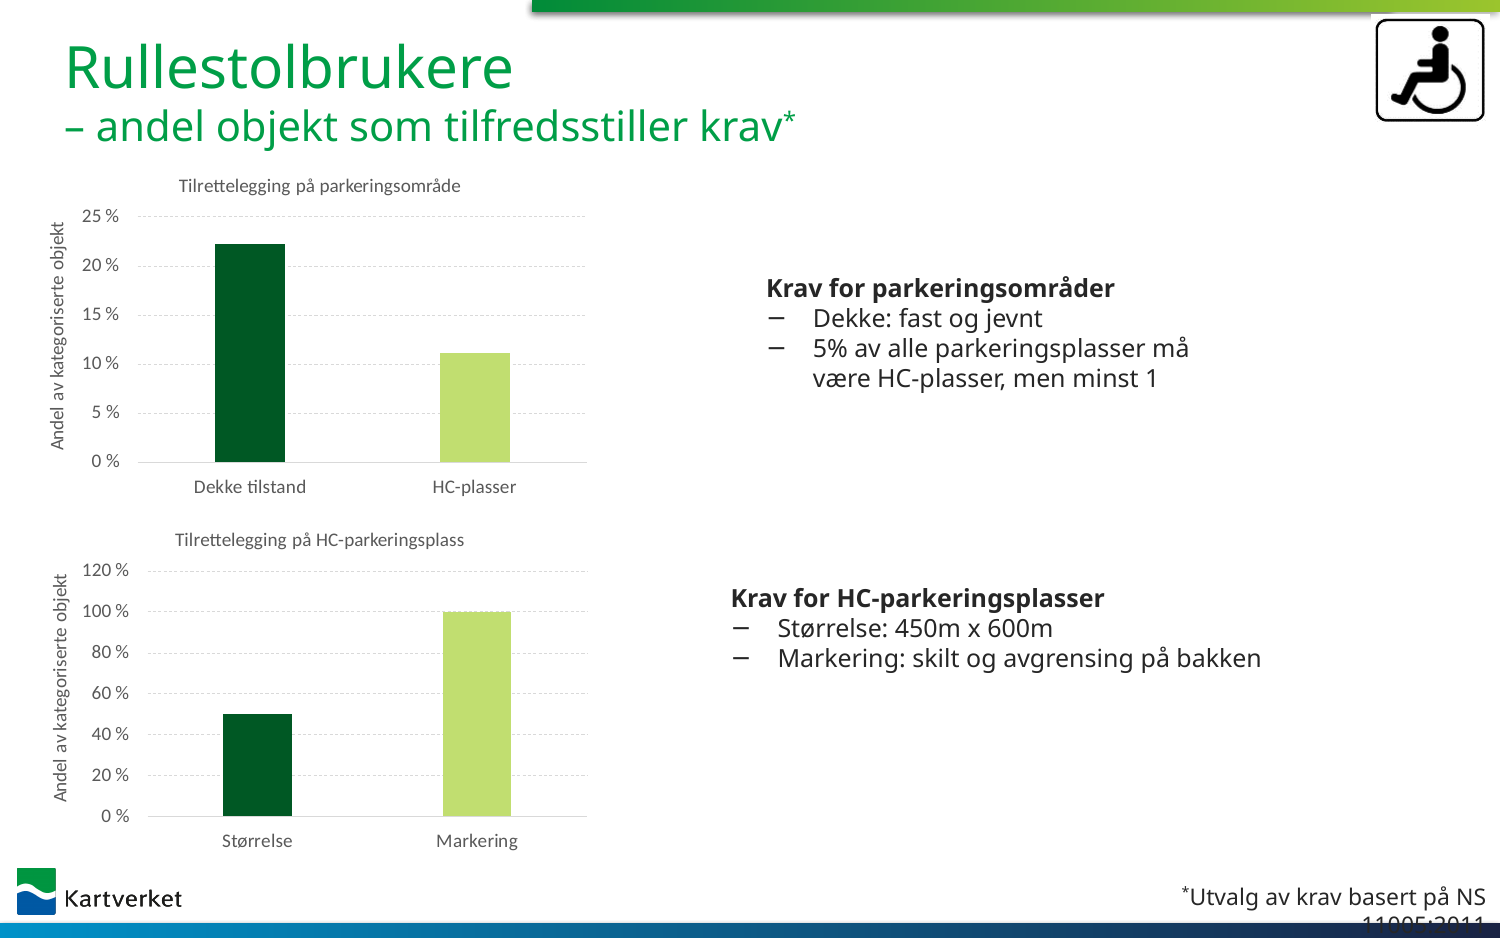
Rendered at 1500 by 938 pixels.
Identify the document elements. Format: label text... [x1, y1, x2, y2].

picture [41, 166, 598, 505]
picture [41, 520, 598, 859]
picture [1371, 13, 1491, 127]
text_box Krav for HC-parkeringsplasser Størrelse: 450m x 600m Markering: skilt og avgrensing på bakken [715, 574, 1278, 680]
text_box *Utvalg av krav basert på NS 11005:2011 [1068, 873, 1500, 938]
text_box Krav for parkeringsområder Dekke: fast og jevnt 5% av alle parkeringsplasser må være HC-plasser, men minst 1 [751, 264, 1232, 400]
text_box Rullestolbrukere – andel objekt som tilfredsstiller krav* [49, 23, 1431, 158]
